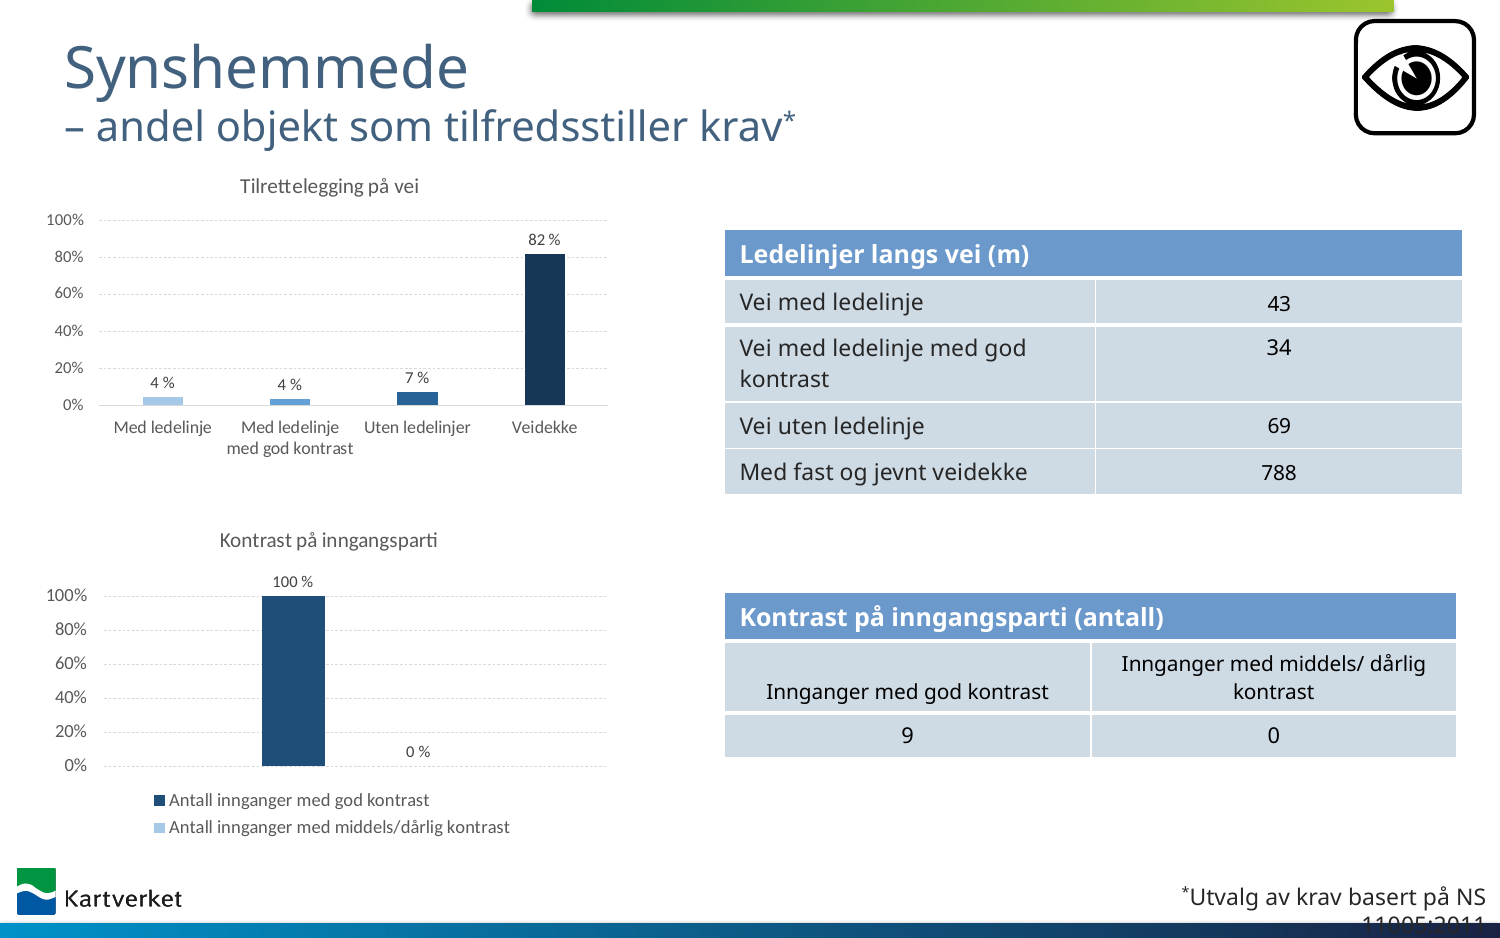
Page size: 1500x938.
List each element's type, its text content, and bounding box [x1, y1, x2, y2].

table_cell 43 [1096, 280, 1462, 323]
table_cell Med fast og jevnt veidekke [725, 449, 1095, 494]
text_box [1355, 20, 1475, 134]
table_cell 69 [1096, 403, 1462, 448]
table_cell 34 [1096, 327, 1462, 401]
table_cell Vei med ledelinje [725, 280, 1095, 323]
table_header Ledelinjer langs vei (m) [725, 230, 1462, 276]
table_cell 788 [1096, 449, 1462, 494]
table_cell 0 [1092, 715, 1456, 757]
table_cell Innganger med middels/ dårlig kontrast [1092, 643, 1456, 711]
picture [41, 166, 618, 492]
table_cell Vei med ledelinje med god kontrast [725, 327, 1095, 401]
table_cell Vei uten ledelinje [725, 403, 1095, 448]
text_box *Utvalg av krav basert på NS 11005:2011 [1068, 873, 1500, 938]
table_cell Innganger med god kontrast [725, 643, 1090, 711]
text_box Synshemmede – andel objekt som tilfredsstiller krav* [49, 24, 1431, 158]
table_cell 9 [725, 715, 1090, 757]
picture [41, 520, 617, 846]
table_header Kontrast på inngangsparti (antall) [725, 593, 1456, 639]
